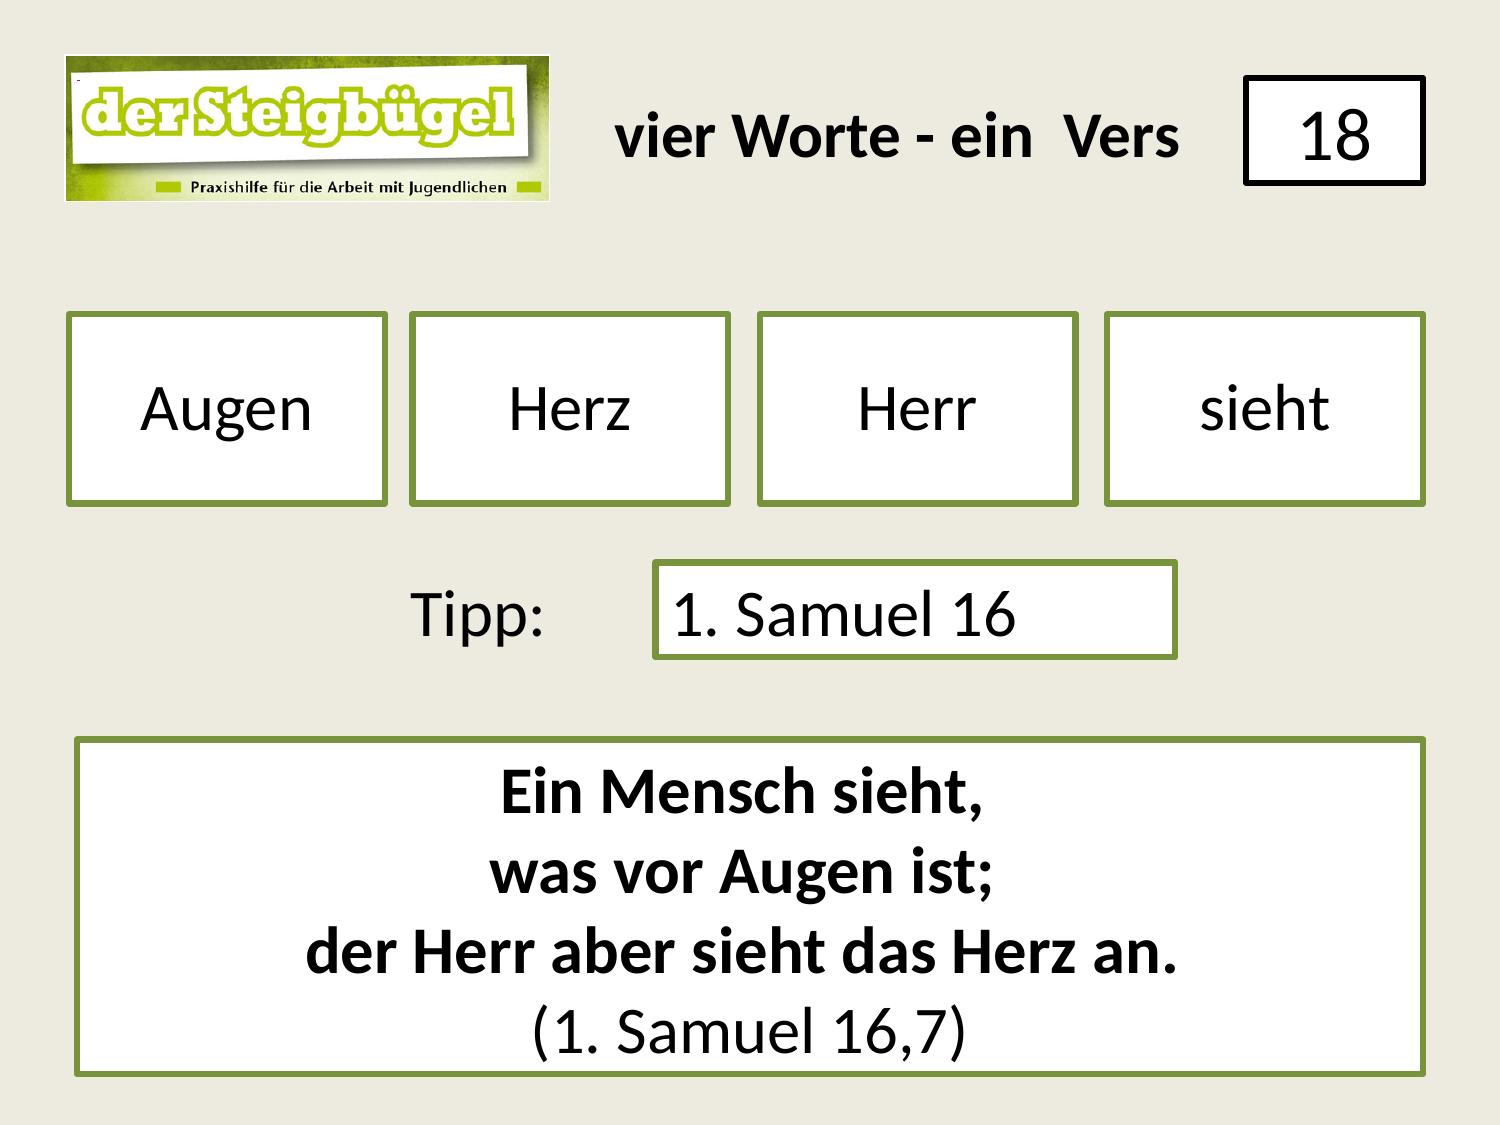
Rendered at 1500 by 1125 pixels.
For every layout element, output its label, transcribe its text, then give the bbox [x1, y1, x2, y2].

text_box Tipp: [395, 562, 585, 658]
title vier Worte - ein Vers [584, 54, 1211, 209]
text_box 1. Samuel 16 [655, 562, 739, 658]
picture [64, 54, 550, 202]
table_header [739, 536, 761, 688]
text_box 18 [1246, 78, 1424, 183]
text_box 1. Samuel 16 [761, 562, 1176, 658]
text_box Ein Mensch sieht, was vor Augen ist; der Herr aber sieht das Herz an. (1. Samuel 16,7) [76, 739, 1424, 1075]
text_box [64, 290, 1424, 528]
